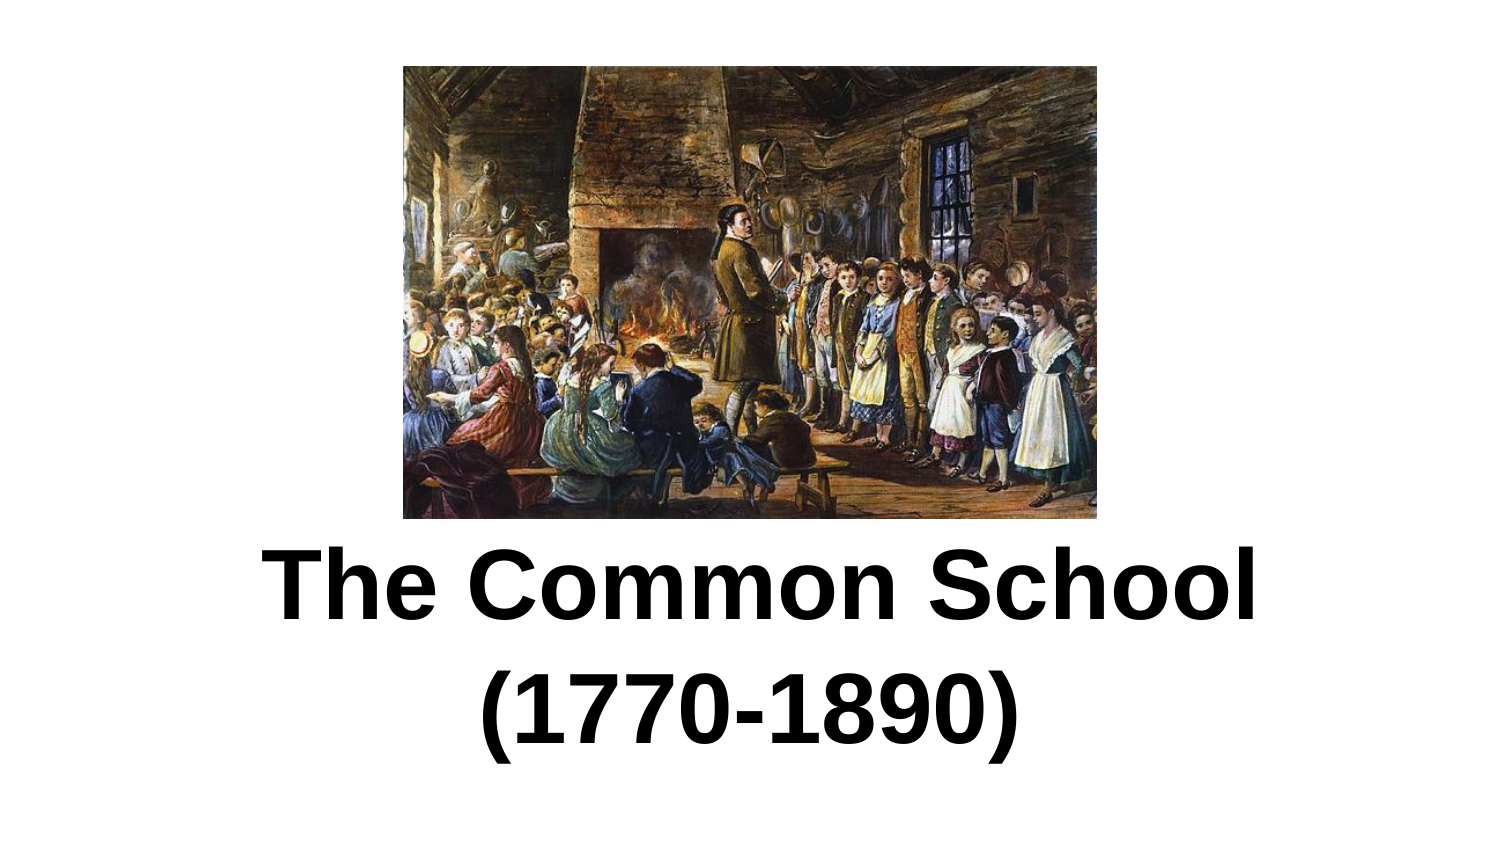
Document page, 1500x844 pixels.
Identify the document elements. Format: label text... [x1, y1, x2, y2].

subtitle (1770-1890) [112, 628, 1388, 757]
picture [402, 66, 1098, 520]
title The Common School [112, 464, 1388, 628]
